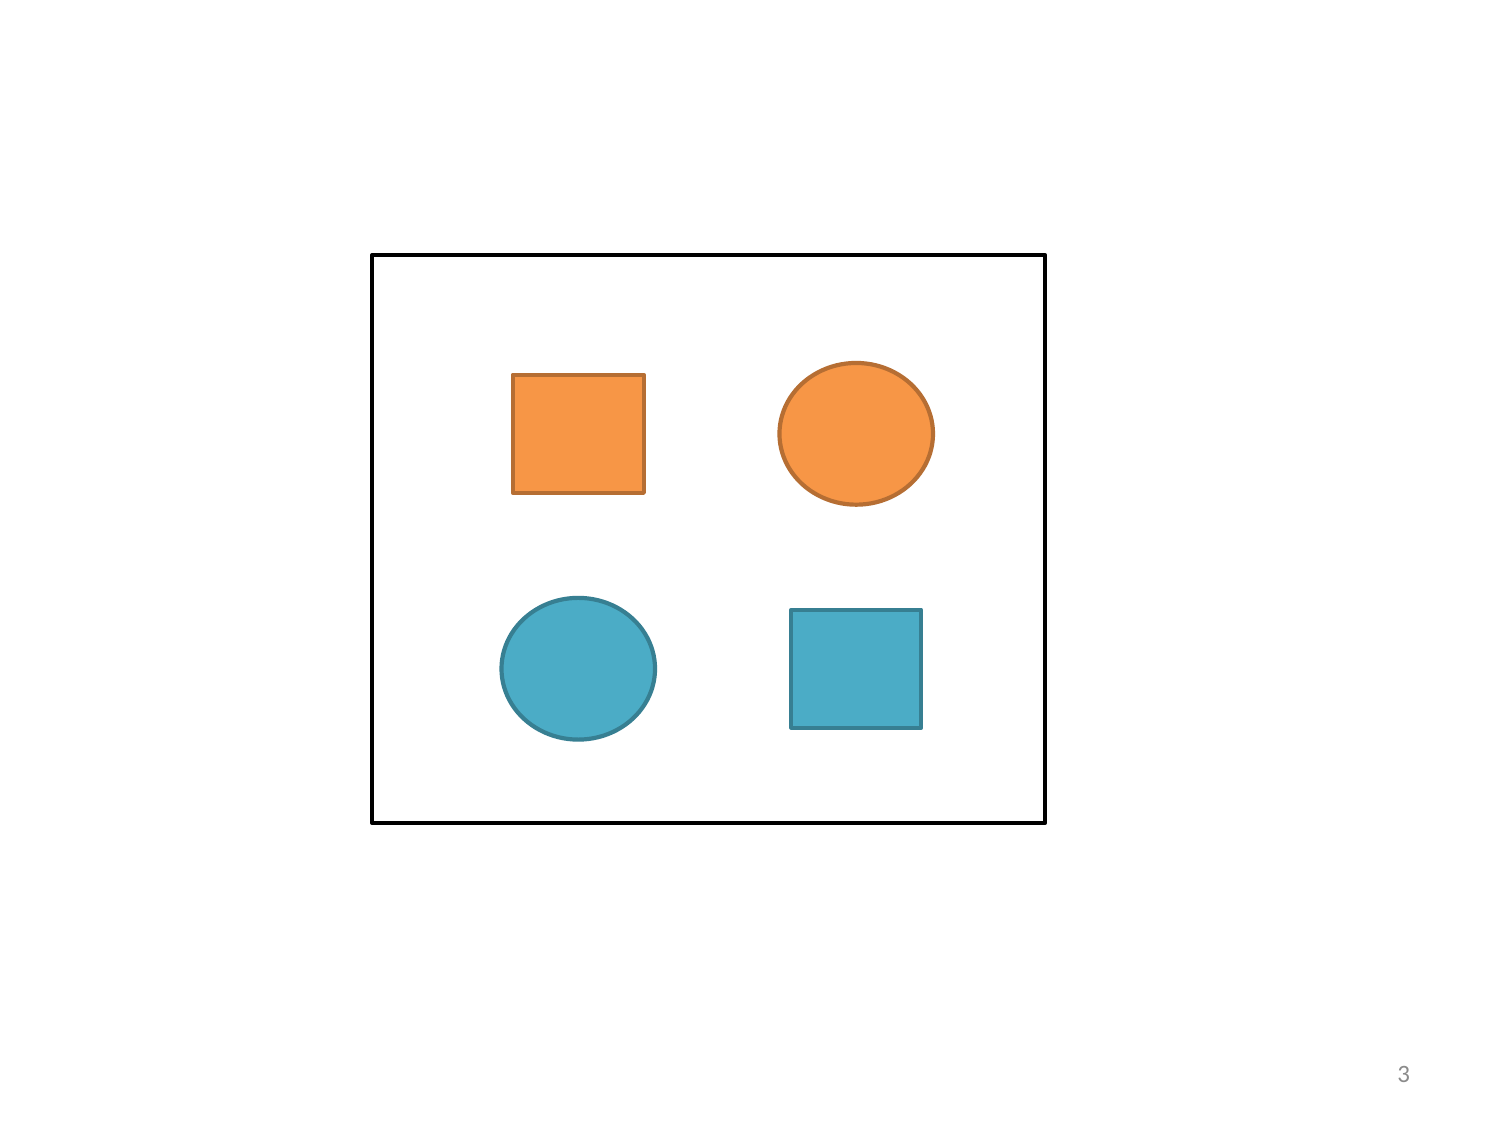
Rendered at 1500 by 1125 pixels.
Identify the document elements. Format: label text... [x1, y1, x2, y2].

text_box [370, 253, 1047, 825]
text_box [499, 595, 658, 742]
text_box [789, 608, 923, 730]
slide_number 3 [1074, 1042, 1425, 1103]
text_box [511, 373, 646, 495]
text_box [777, 360, 936, 507]
